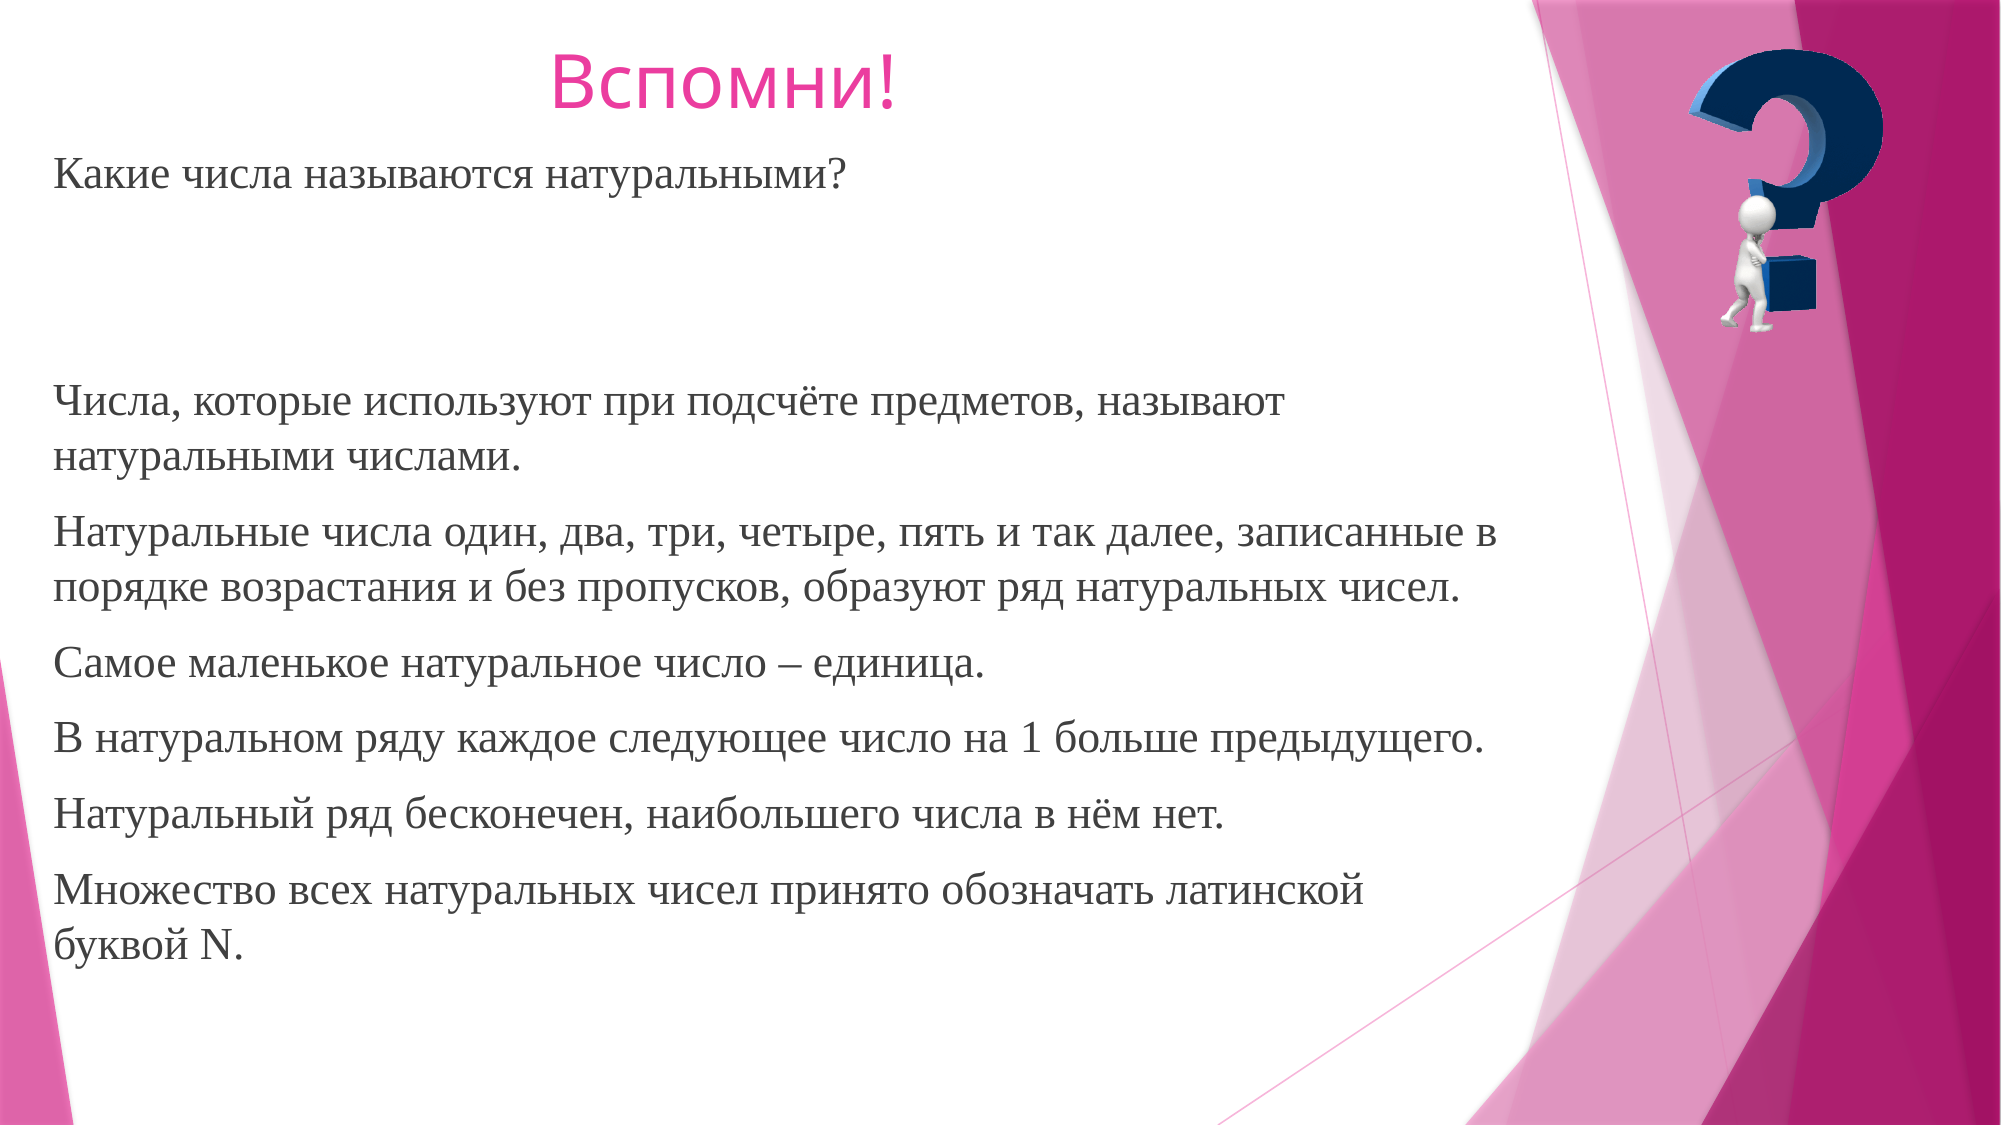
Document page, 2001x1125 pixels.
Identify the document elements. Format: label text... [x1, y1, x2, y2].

title Вспомни! [18, 26, 1429, 243]
picture [1654, 40, 1909, 358]
list Какие числа называются натуральными? Числа, которые используют при подсчёте предметов, называют натуральными числами. Натуральные числа один, два, три, четыре, пять и так далее, записанные в порядке возрастания и без пропусков, образуют ряд натуральных чисел. Самое маленькое натуральное число – единица. В натуральном ряду каждое следующее число на 1 больше предыдущего. Натуральный ряд бесконечен, наибольшего числа в нём нет. Множество всех натуральных чисел принято обозначать латинской буквой N. [38, 135, 1522, 1086]
